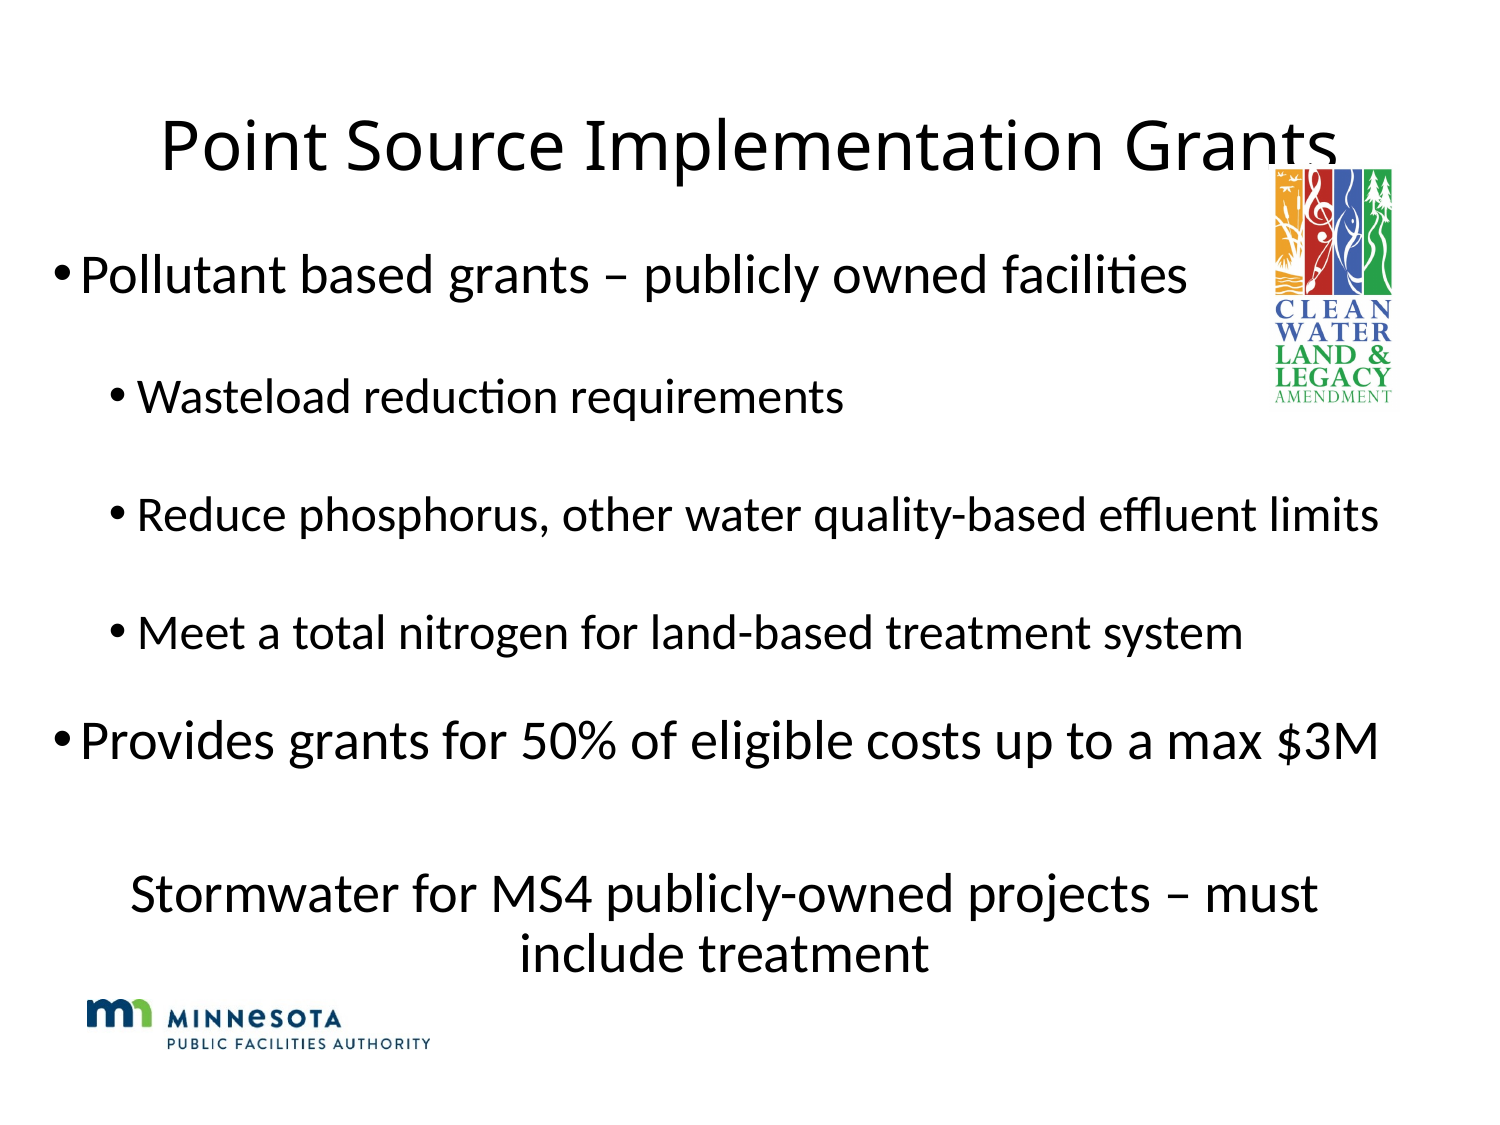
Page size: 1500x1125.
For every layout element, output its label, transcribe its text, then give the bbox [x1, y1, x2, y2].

list Pollutant based grants – publicly owned facilities Wasteload reduction requirements Reduce phosphorus, other water quality-based effluent limits Meet a total nitrogen for land-based treatment system Provides grants for 50% of eligible costs up to a max $3M Stormwater for MS4 publicly-owned projects – must include treatment [37, 237, 1413, 1013]
picture [1269, 164, 1400, 412]
title Point Source Implementation Grants [103, 59, 1397, 237]
picture [87, 999, 430, 1050]
